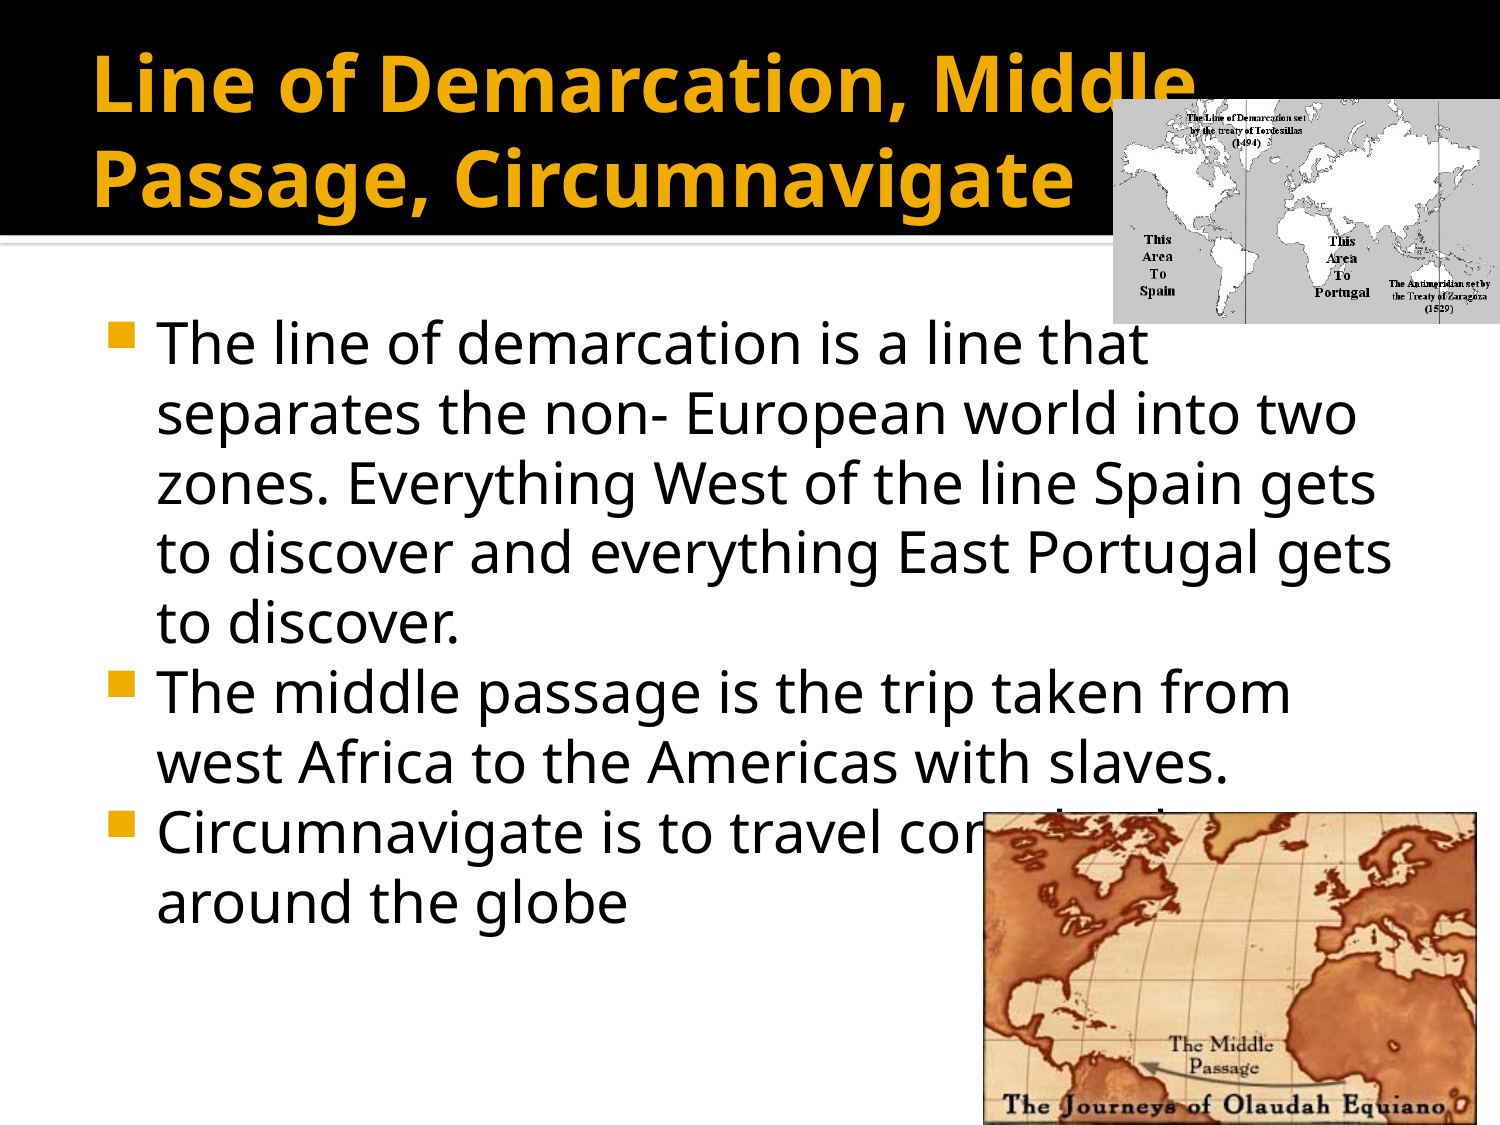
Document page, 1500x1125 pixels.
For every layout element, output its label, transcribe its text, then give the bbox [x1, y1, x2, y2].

list The line of demarcation is a line that separates the non- European world into two zones. Everything West of the line Spain gets to discover and everything East Portugal gets to discover. The middle passage is the trip taken from west Africa to the Americas with slaves. Circumnavigate is to travel completely around the globe [75, 291, 1425, 1050]
picture [1113, 99, 1500, 324]
title Line of Demarcation, Middle Passage, Circumnavigate [75, 25, 1425, 231]
picture [983, 812, 1477, 1125]
